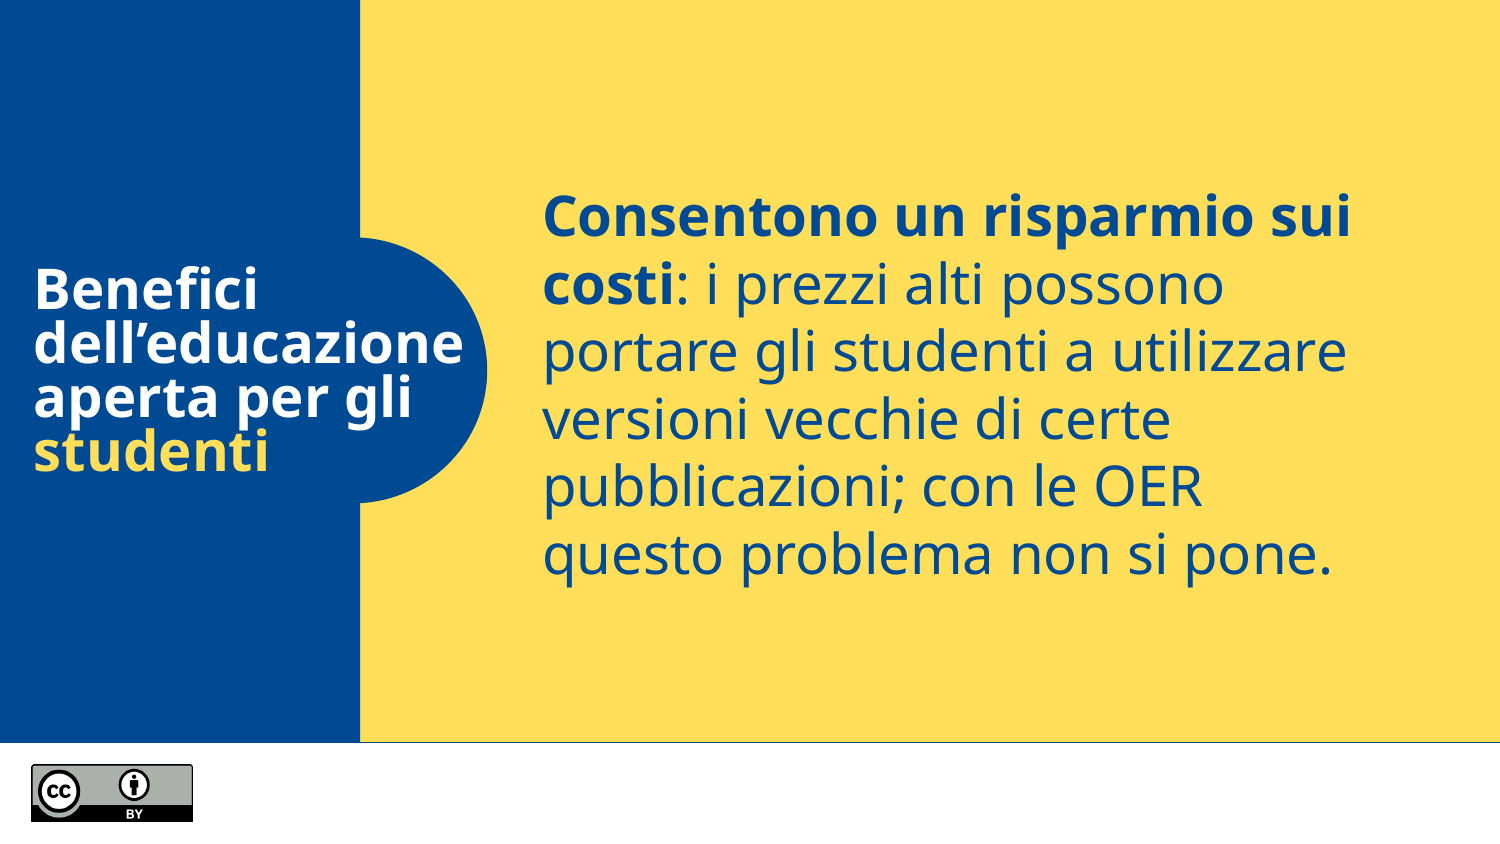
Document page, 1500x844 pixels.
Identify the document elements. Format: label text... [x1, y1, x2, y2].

picture [31, 764, 193, 822]
text_box [0, 0, 361, 742]
text_box [295, 237, 410, 250]
text_box [311, 497, 394, 504]
text_box Consentono un risparmio sui costi: i prezzi alti possono portare gli studenti a utilizzare versioni vecchie di certe pubblicazioni; con le OER questo problema non si pone. [527, 165, 1414, 601]
text_box Benefici dell’educazione aperta per gli studenti [18, 250, 525, 497]
text_box [0, 750, 1500, 844]
